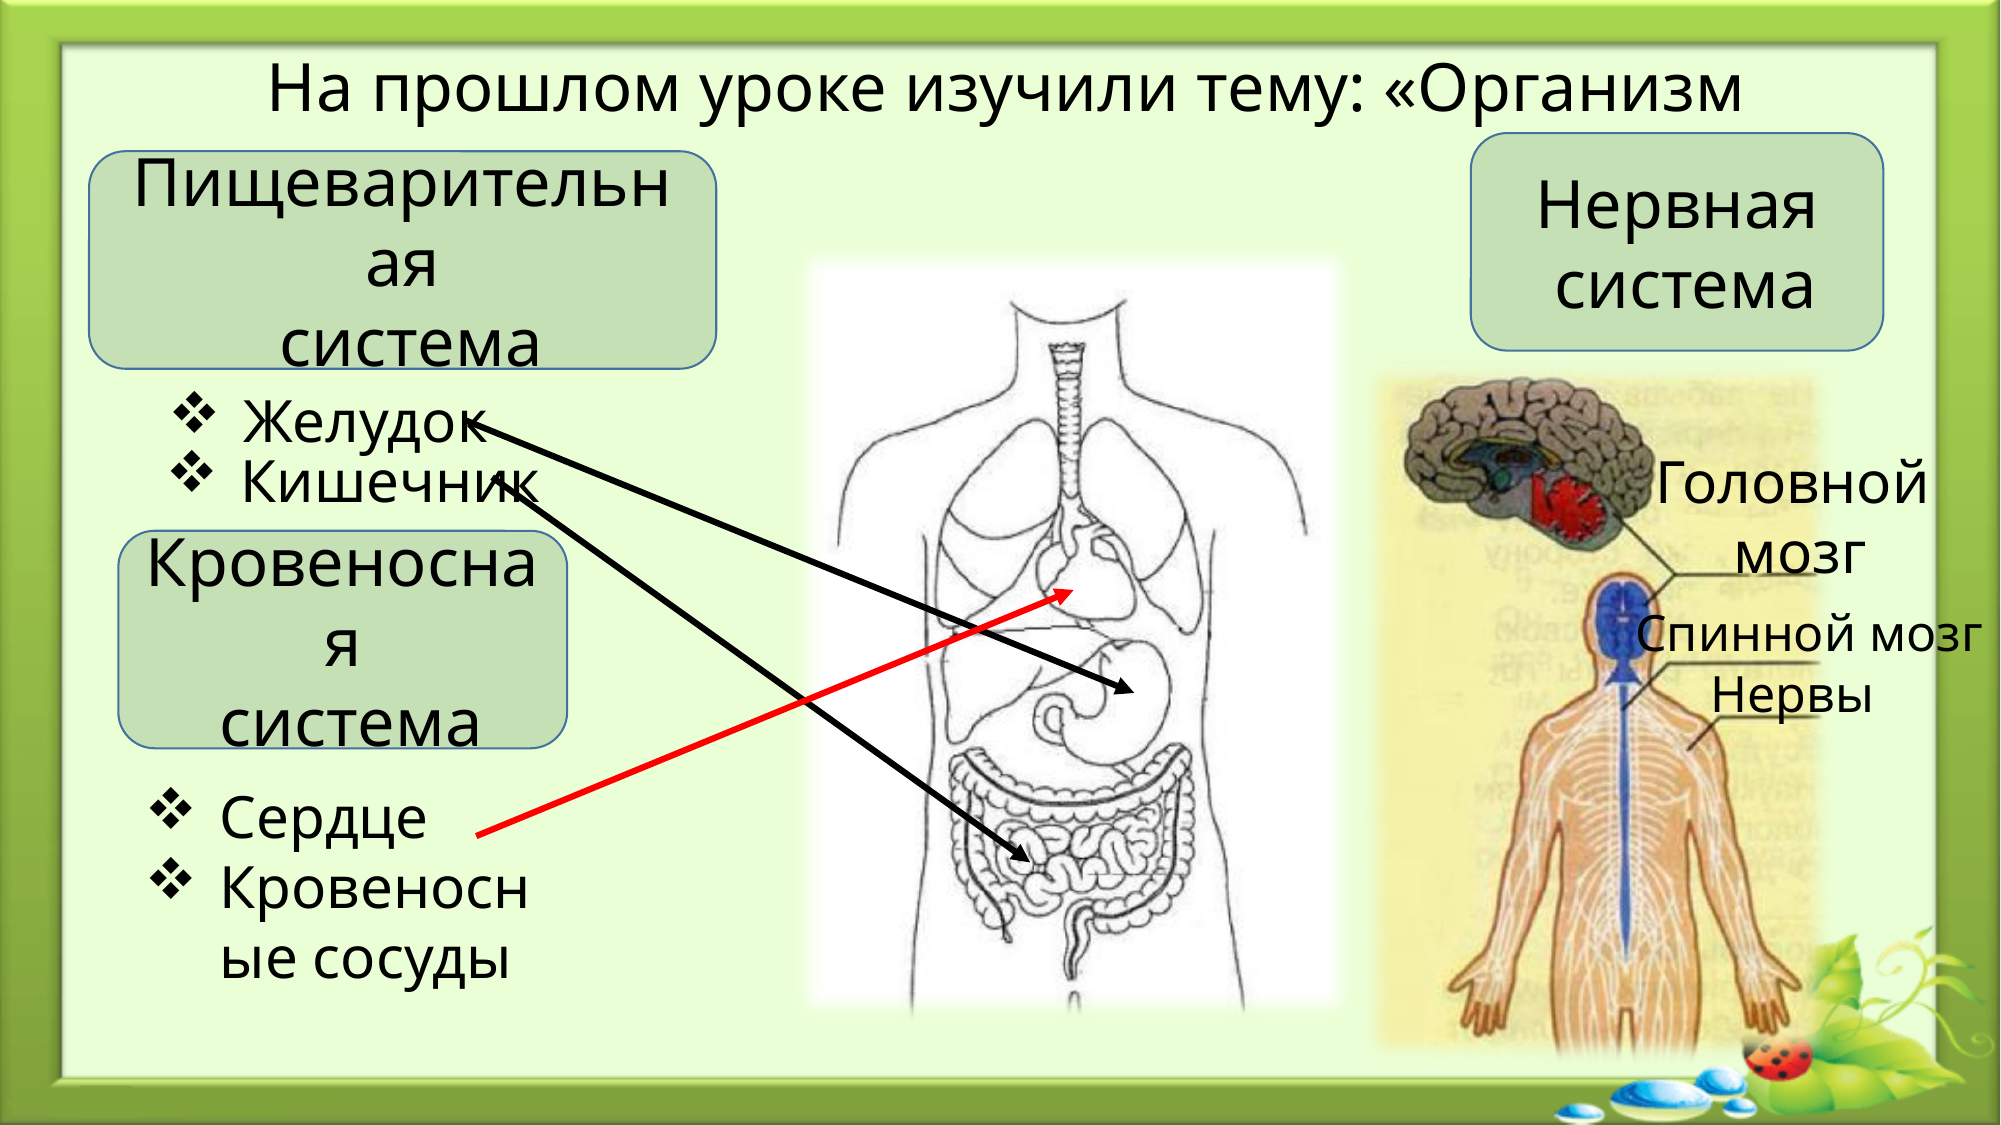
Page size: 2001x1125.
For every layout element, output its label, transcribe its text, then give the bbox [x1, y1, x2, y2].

text_box Кишечник [151, 436, 464, 522]
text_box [464, 420, 1135, 693]
text_box На прошлом уроке изучили тему: «Организм человека» [252, 37, 1885, 212]
text_box Головной мозг [1835, 437, 2000, 593]
text_box Нервы [1835, 655, 2000, 730]
text_box Спинной мозг [1835, 593, 2000, 655]
text_box Сердце Кровеносные сосуды [130, 772, 591, 998]
text_box Нервная система [1469, 132, 1885, 352]
picture [0, 0, 2001, 1125]
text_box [476, 589, 1074, 837]
text_box Пищеварительная система [87, 150, 718, 370]
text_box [492, 477, 1031, 589]
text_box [492, 837, 1031, 863]
text_box Кровеносная система [117, 529, 476, 750]
text_box Желудок [153, 377, 614, 436]
